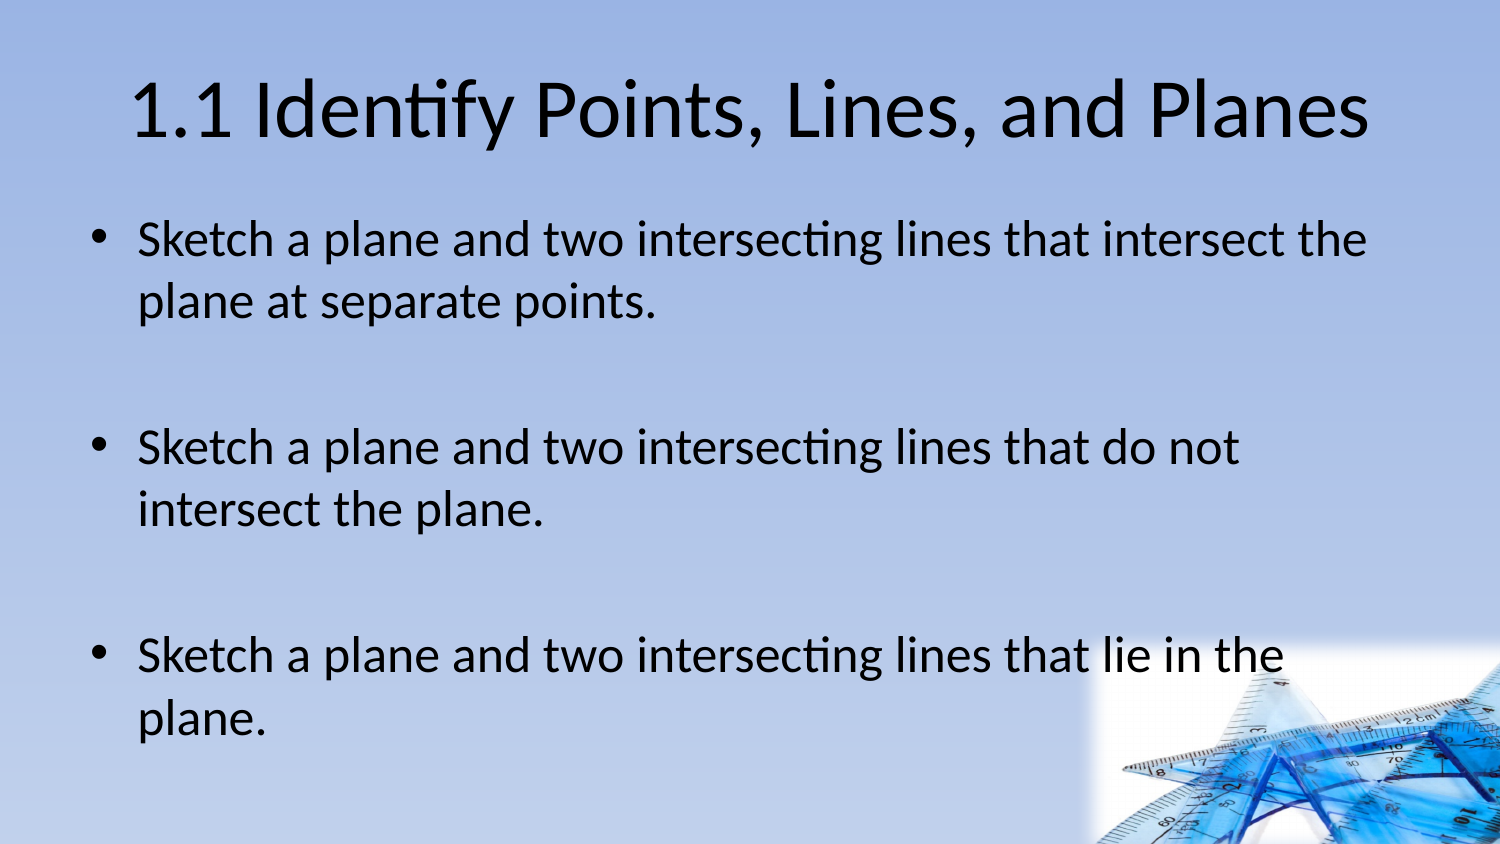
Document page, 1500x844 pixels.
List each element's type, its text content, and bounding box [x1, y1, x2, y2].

title 1.1 Identify Points, Lines, and Planes [75, 33, 1425, 175]
picture [1103, 656, 1500, 838]
list Sketch a plane and two intersecting lines that intersect the plane at separate points. Sketch a plane and two intersecting lines that do not intersect the plane. Sketch a plane and two intersecting lines that lie in the plane. [75, 196, 1425, 754]
